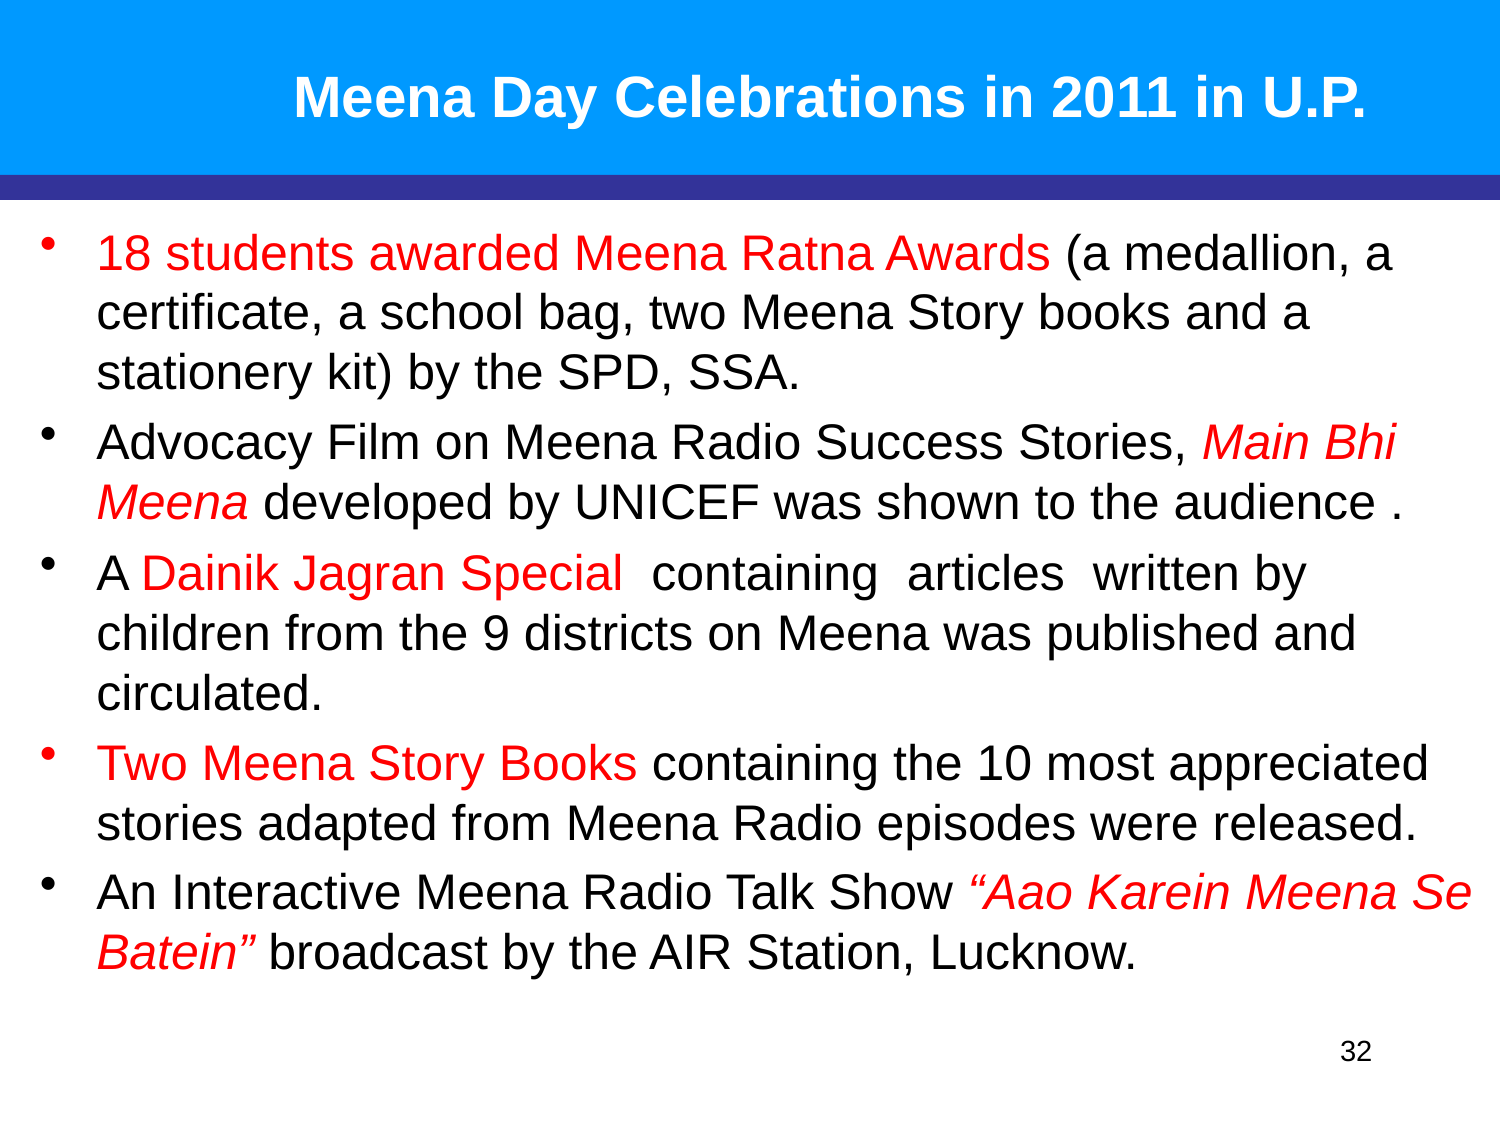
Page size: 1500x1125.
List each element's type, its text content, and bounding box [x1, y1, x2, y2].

slide_number 32 [1074, 1024, 1388, 1101]
title Meena Day Celebrations in 2011 in U.P. [162, 0, 1500, 188]
list 18 students awarded Meena Ratna Awards (a medallion, a certificate, a school bag, two Meena Story books and a stationery kit) by the SPD, SSA. Advocacy Film on Meena Radio Success Stories, Main Bhi Meena developed by UNICEF was shown to the audience . A Dainik Jagran Special containing articles written by children from the 9 districts on Meena was published and circulated. Two Meena Story Books containing the 10 most appreciated stories adapted from Meena Radio episodes were released. An Interactive Meena Radio Talk Show “Aao Karein Meena Se Batein” broadcast by the AIR Station, Lucknow. [24, 212, 1500, 963]
